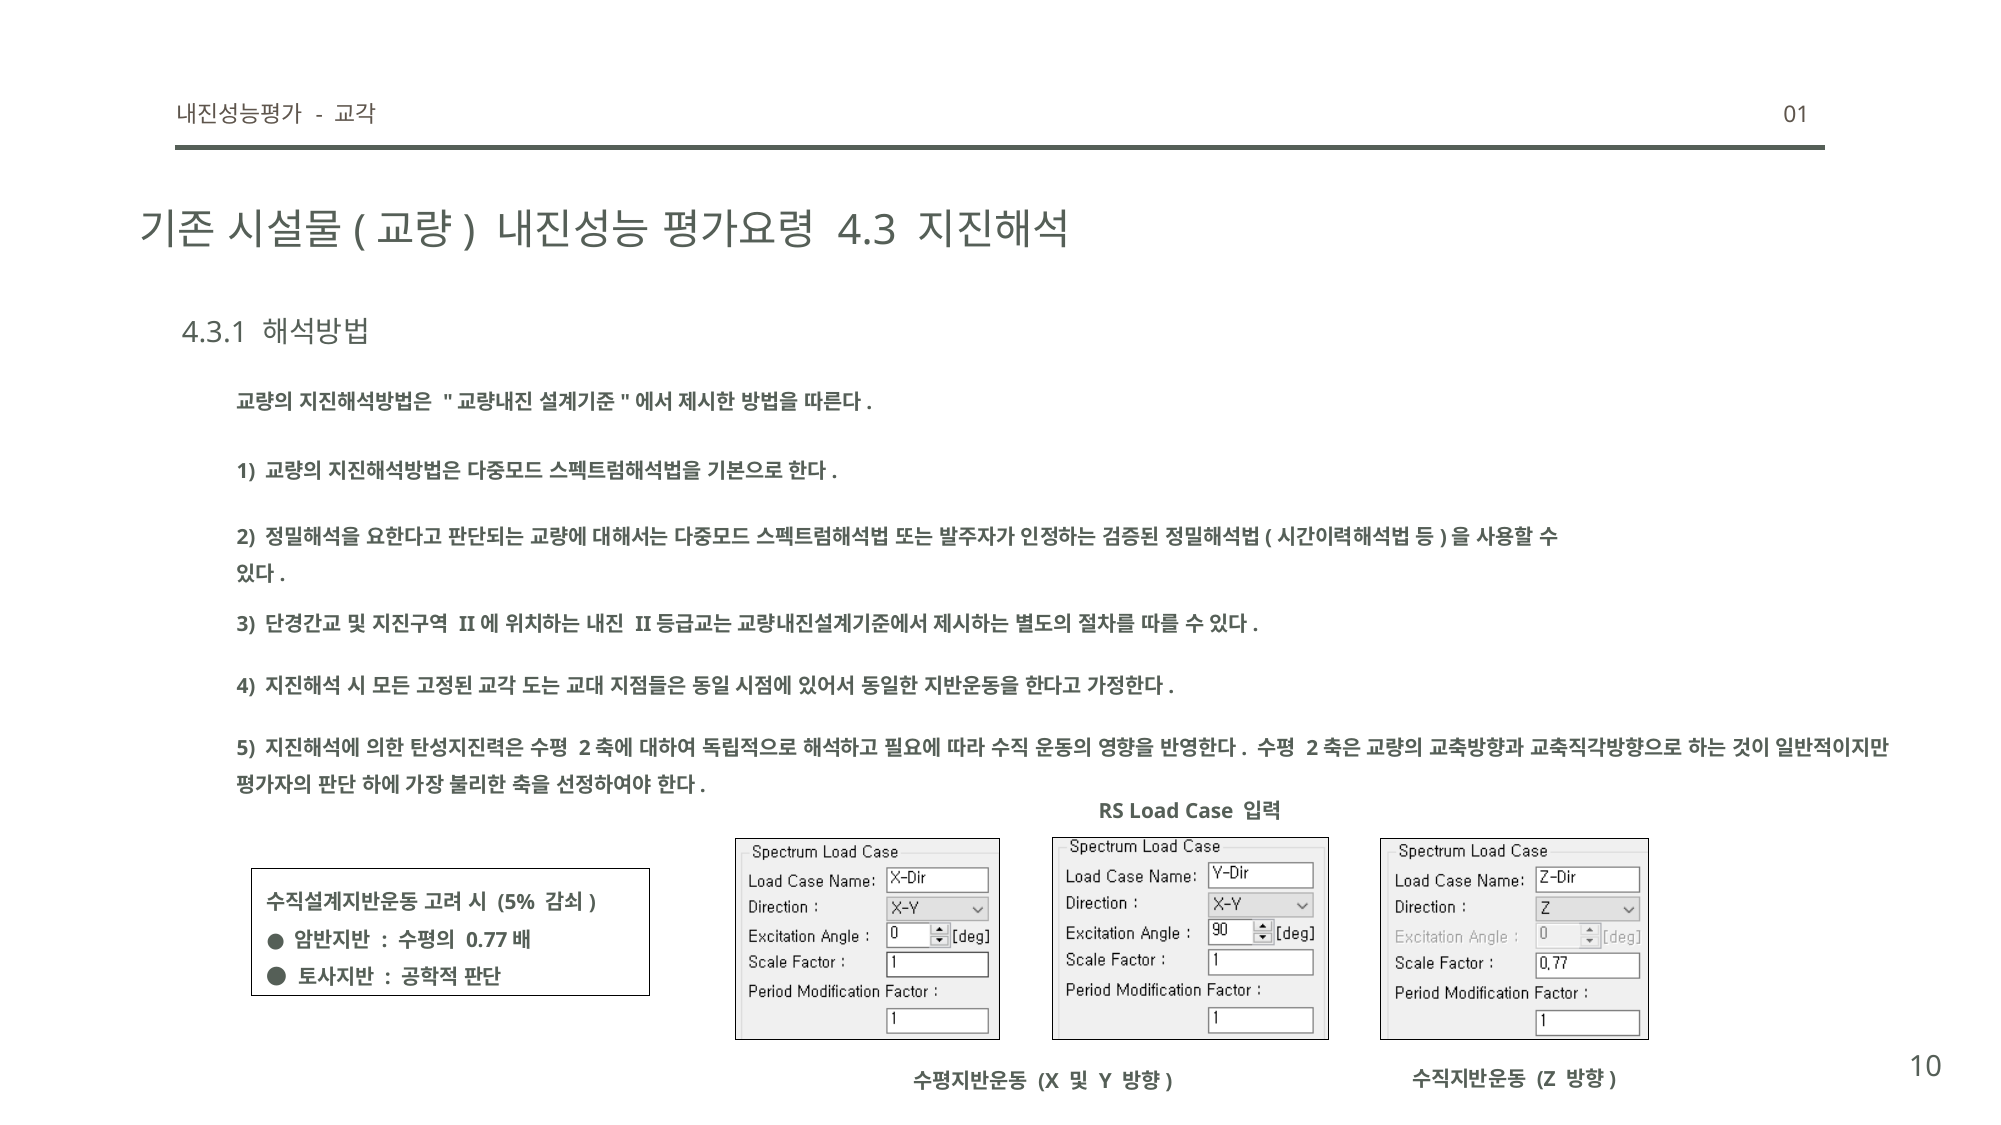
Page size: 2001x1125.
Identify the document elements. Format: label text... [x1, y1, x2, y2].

text_box 수직지반운동 (Z 방향) [1339, 1045, 1690, 1098]
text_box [167, 91, 1825, 135]
text_box RS Load Case 입력 [1015, 778, 1366, 831]
picture [735, 838, 1000, 1040]
text_box 4) 지진해석 시 모든 고정된 교각 도는 교대 지점들은 동일 시점에 있어서 동일한 지반운동을 한다고 가정한다. [221, 652, 1576, 706]
picture [1380, 838, 1649, 1040]
text_box 3) 단경간교 및 지진구역 II에 위치하는 내진 II등급교는 교량내진설계기준에서 제시하는 별도의 절차를 따를 수 있다. [221, 590, 1576, 643]
text_box 1) 교량의 지진해석방법은 다중모드 스펙트럼해석법을 기본으로 한다. [221, 438, 1088, 491]
text_box 5) 지진해석에 의한 탄성지진력은 수평 2축에 대하여 독립적으로 해석하고 필요에 따라 수직 운동의 영향을 반영한다. 수평 2축은 교량의 교축방향과 교축직각방향으로 하는 것이 일반적이지만 평가자의 판단 하에 가장 불리한 축을 선정하여야 한다. [221, 714, 1958, 804]
text_box 기존 시설물(교량) 내진성능 평가요령 4.3 지진해석 [124, 195, 1087, 260]
text_box 2) 정밀해석을 요한다고 판단되는 교량에 대해서는 다중모드 스펙트럼해석법 또는 발주자가 인정하는 검증된 정밀해석법(시간이력해석법 등)을 사용할 수 있다. [221, 503, 1576, 590]
text_box 교량의 지진해석방법은 "교량내진 설계기준"에서 제시한 방법을 따른다. [221, 369, 977, 422]
text_box 10 [1893, 1039, 1957, 1090]
text_box 4.3.1 해석방법 [167, 288, 413, 357]
text_box 수직설계지반운동 고려 시 (5% 감쇠) ● 암반지반 : 수평의 0.77배 ● 토사지반 : 공학적 판단 [251, 868, 650, 996]
picture [1051, 837, 1329, 1040]
text_box 수평지반운동 (X 및 Y 방향) [867, 1048, 1218, 1101]
